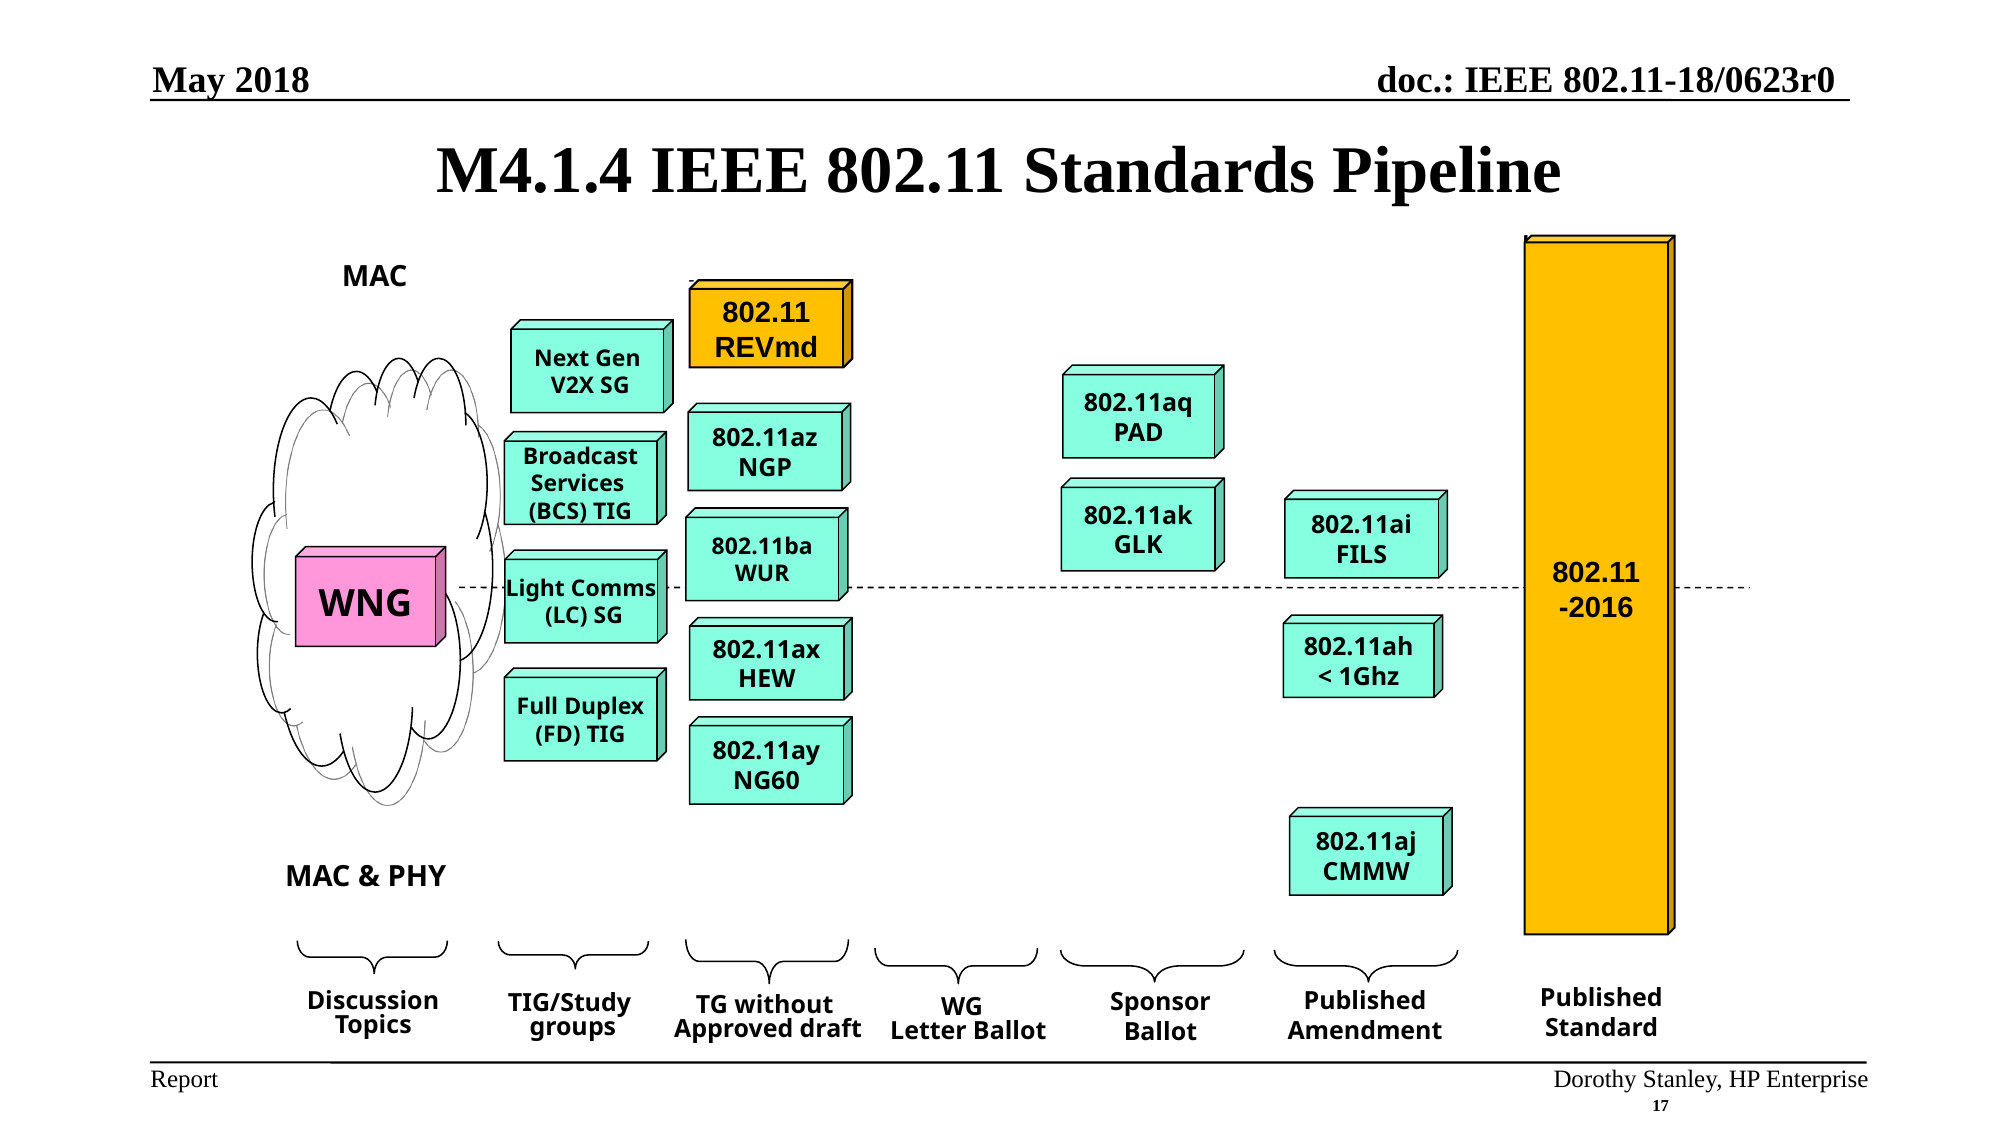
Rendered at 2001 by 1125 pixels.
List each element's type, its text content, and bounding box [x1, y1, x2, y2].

footer Dorothy Stanley, HP Enterprise [686, 508, 847, 517]
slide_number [152, 54, 406, 101]
text_box Light Comms (LC) SG [504, 550, 667, 643]
title Membership by Country and Region [690, 717, 852, 725]
text_box MAC [327, 250, 423, 300]
text_box 802.11aj CMMW [1289, 807, 1453, 896]
text_box [1060, 949, 1244, 982]
text_box [685, 939, 849, 984]
text_box WNG [295, 546, 446, 647]
footer Dorothy Stanley, HP Enterprise [1061, 478, 1223, 487]
title M4.1.4 IEEE 802.11 Standards Pipeline [362, 112, 1638, 219]
text_box 802.11ax HEW [689, 617, 853, 700]
text_box [297, 940, 448, 974]
text_box 802.11aq PAD [1062, 365, 1224, 458]
text_box 802.11 -2016 [1524, 235, 1675, 935]
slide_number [690, 618, 851, 625]
text_box Full Duplex (FD) TIG [504, 668, 667, 761]
text_box Published Standard [1525, 974, 1678, 1049]
text_box 802.11ah < 1Ghz [1283, 615, 1443, 698]
text_box Sponsor Ballot [1095, 978, 1226, 1054]
title Membership – Historic Data [504, 668, 665, 677]
text_box To be updated [504, 432, 665, 441]
text_box [252, 358, 493, 793]
text_box 802.11 REVmd [689, 280, 853, 368]
text_box 17 [1637, 1093, 1710, 1125]
text_box [1274, 949, 1458, 982]
text_box 802.11ay NG60 [689, 716, 853, 805]
text_box 802.11ak GLK [1061, 478, 1225, 571]
list [1289, 807, 1451, 816]
text_box TIG/Study groups [470, 984, 675, 1048]
text_box Published Amendment [1272, 977, 1458, 1052]
text_box MAC & PHY [270, 850, 462, 900]
text_box TG without Approved draft [659, 987, 877, 1051]
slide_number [688, 404, 849, 412]
footer Dorothy Stanley, HP Enterprise [511, 320, 672, 329]
title M4.1.6 Recent voting member history [1285, 491, 1446, 499]
text_box Next Gen V2X SG [511, 319, 673, 413]
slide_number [296, 547, 445, 556]
footer Dorothy Stanley, HP Enterprise [1512, 1061, 1869, 1093]
text_box 802.11ai FILS [1284, 490, 1448, 578]
text_box Discussion Topics [280, 983, 467, 1046]
text_box WG Letter Ballot [875, 988, 1062, 1052]
title Meeting Attendance – Historic Data [505, 550, 665, 559]
footer Dorothy Stanley, HP Enterprise [1524, 235, 1674, 242]
text_box [498, 941, 649, 969]
text_box To be updated [1283, 615, 1441, 623]
text_box Broadcast Services (BCS) TIG [504, 431, 667, 525]
title background data [1063, 365, 1222, 374]
footer Dorothy Stanley, HP Enterprise [690, 280, 851, 288]
text_box 802.11az NGP [688, 403, 851, 491]
text_box 802.11ba WUR [685, 507, 848, 601]
text_box [874, 948, 1038, 984]
